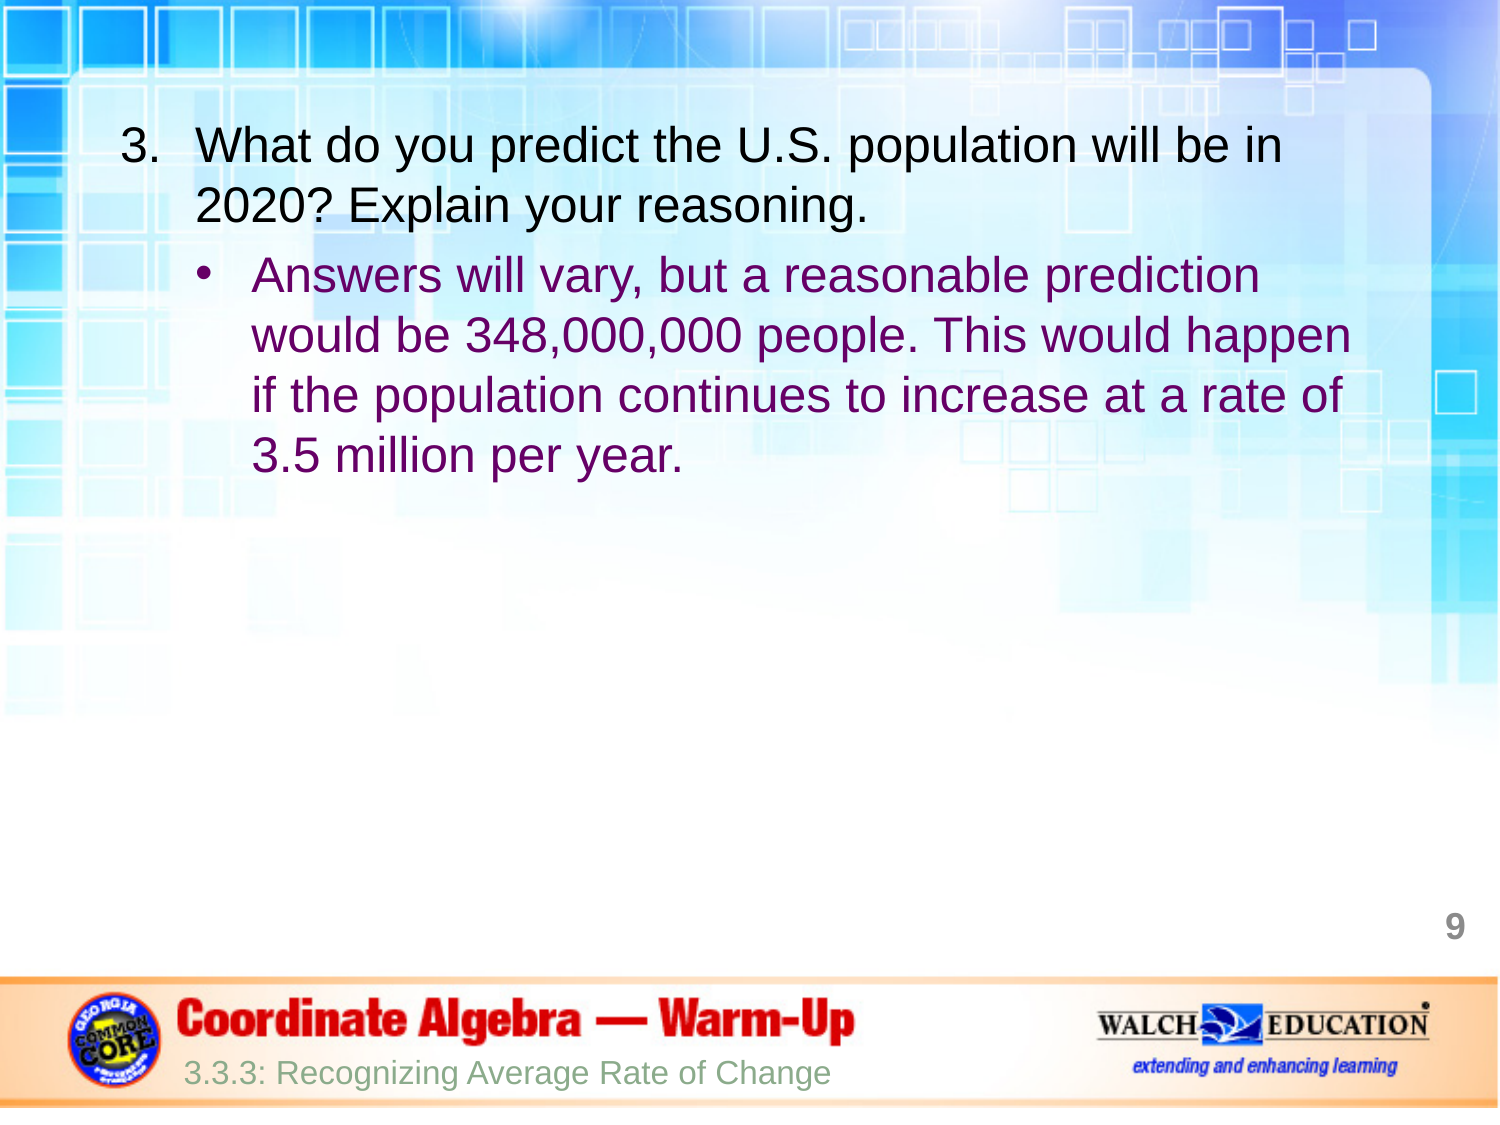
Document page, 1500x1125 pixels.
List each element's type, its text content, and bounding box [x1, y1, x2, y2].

slide_number 9 [1361, 901, 1481, 949]
subtitle What do you predict the U.S. population will be in 2020? Explain your reasoning. Answers will vary, but a reasonable prediction would be 348,000,000 people. This would happen if the population continues to increase at a rate of 3.5 million per year. [105, 105, 1394, 925]
footer 3.3.3: Recognizing Average Rate of Change [168, 1048, 1067, 1094]
picture [0, 0, 1500, 1108]
